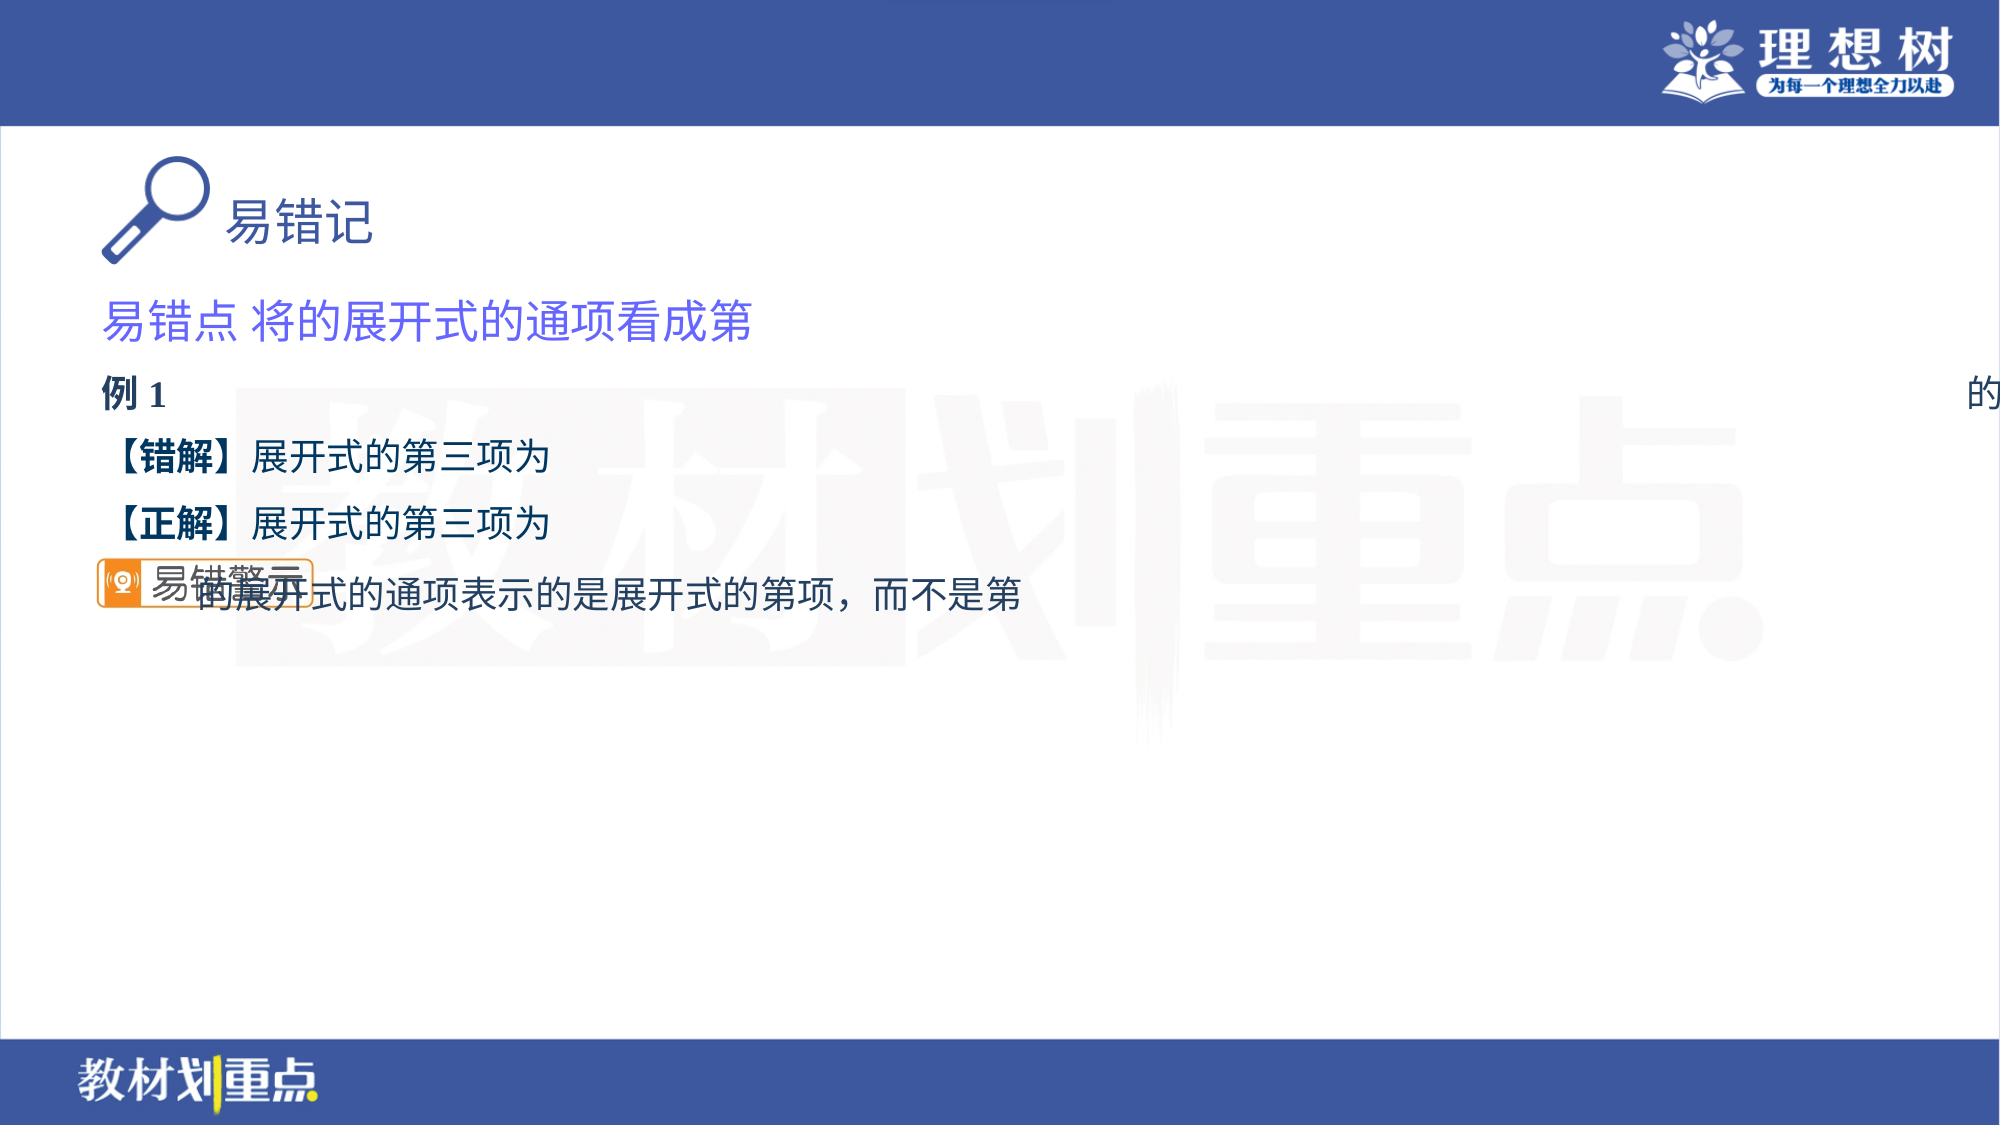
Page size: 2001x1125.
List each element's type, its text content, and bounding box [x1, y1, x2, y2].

text_box 易错记 [224, 177, 521, 263]
picture [0, 0, 2000, 1125]
